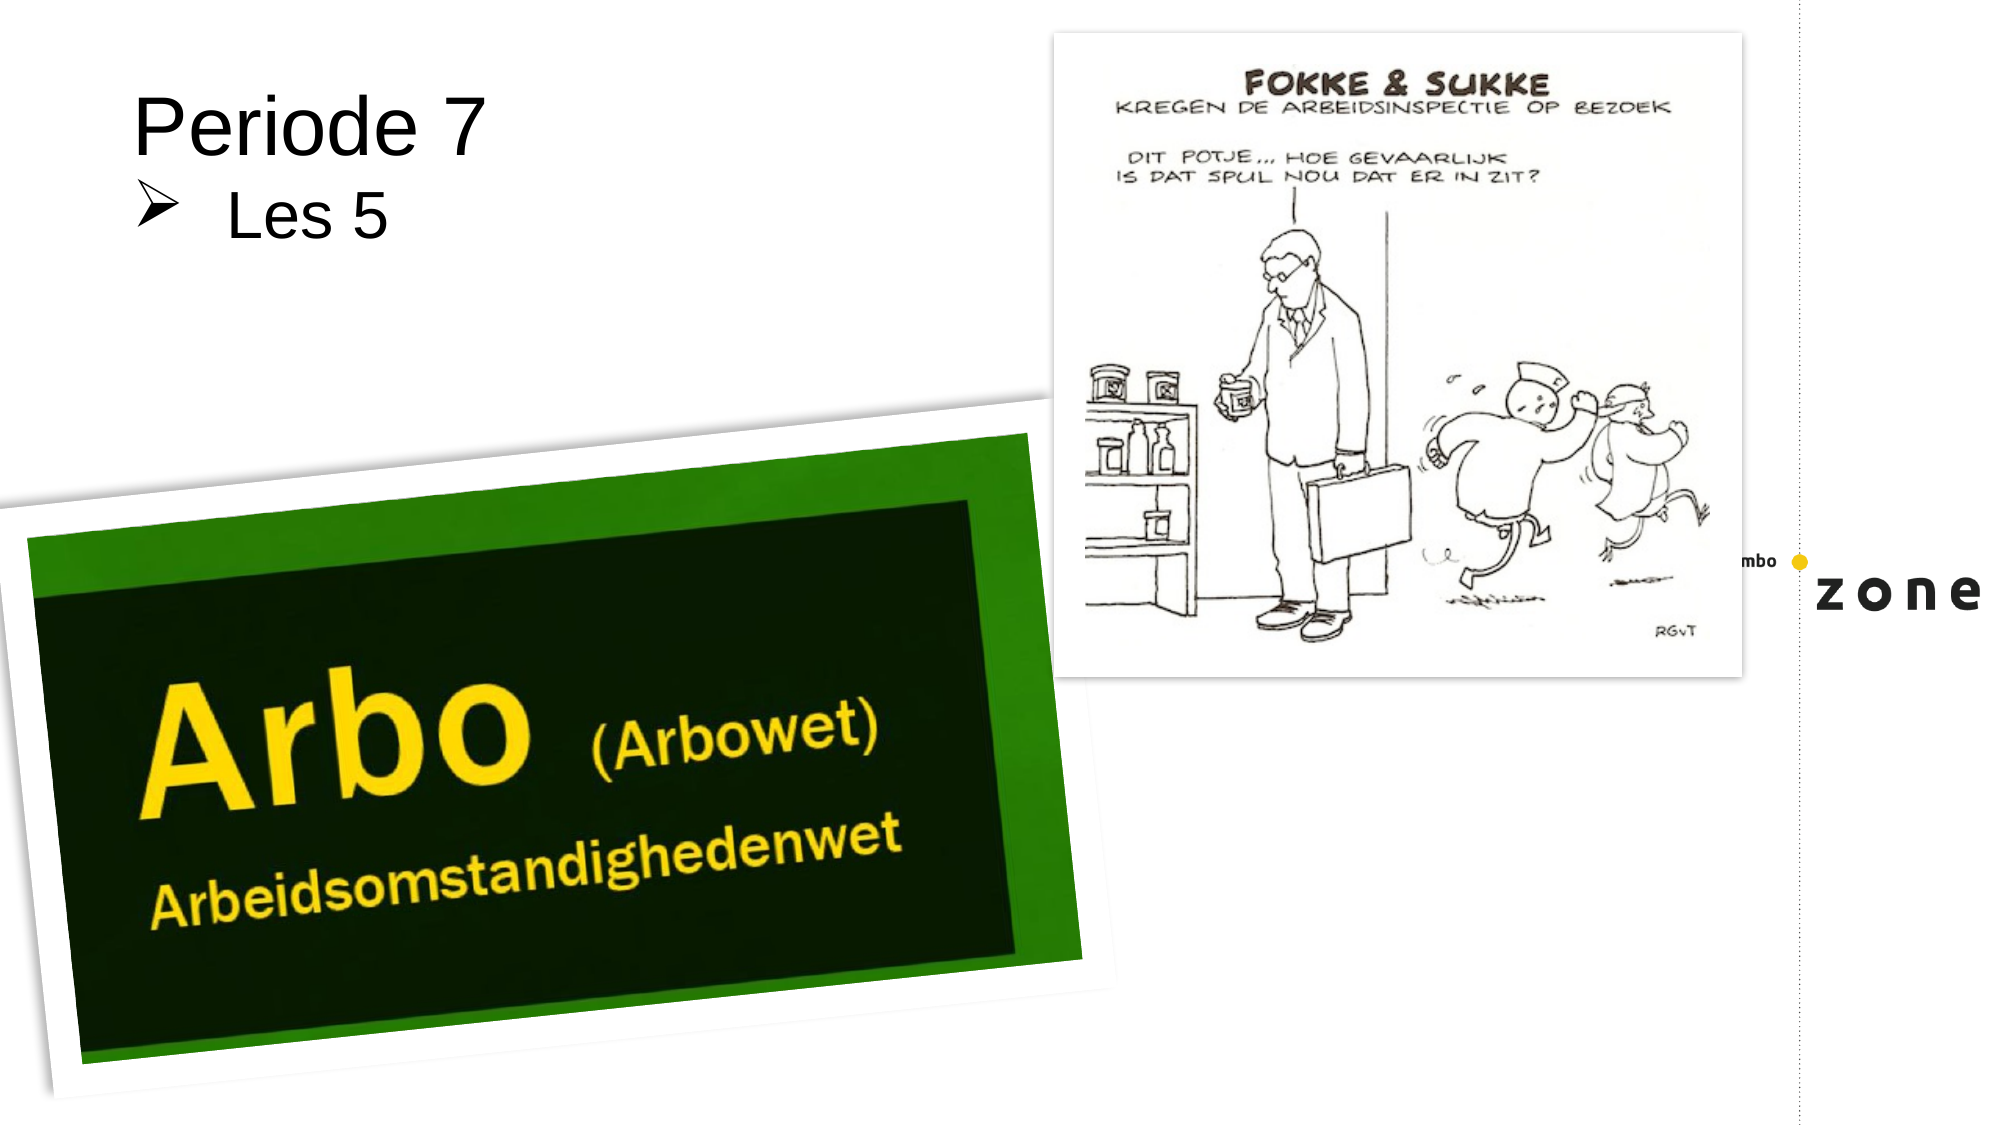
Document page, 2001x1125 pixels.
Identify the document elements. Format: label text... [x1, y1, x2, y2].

picture [1596, 0, 2001, 1125]
text_box Periode 7 Les 5 [117, 64, 528, 259]
picture [1085, 64, 1711, 646]
picture [28, 433, 1082, 1064]
